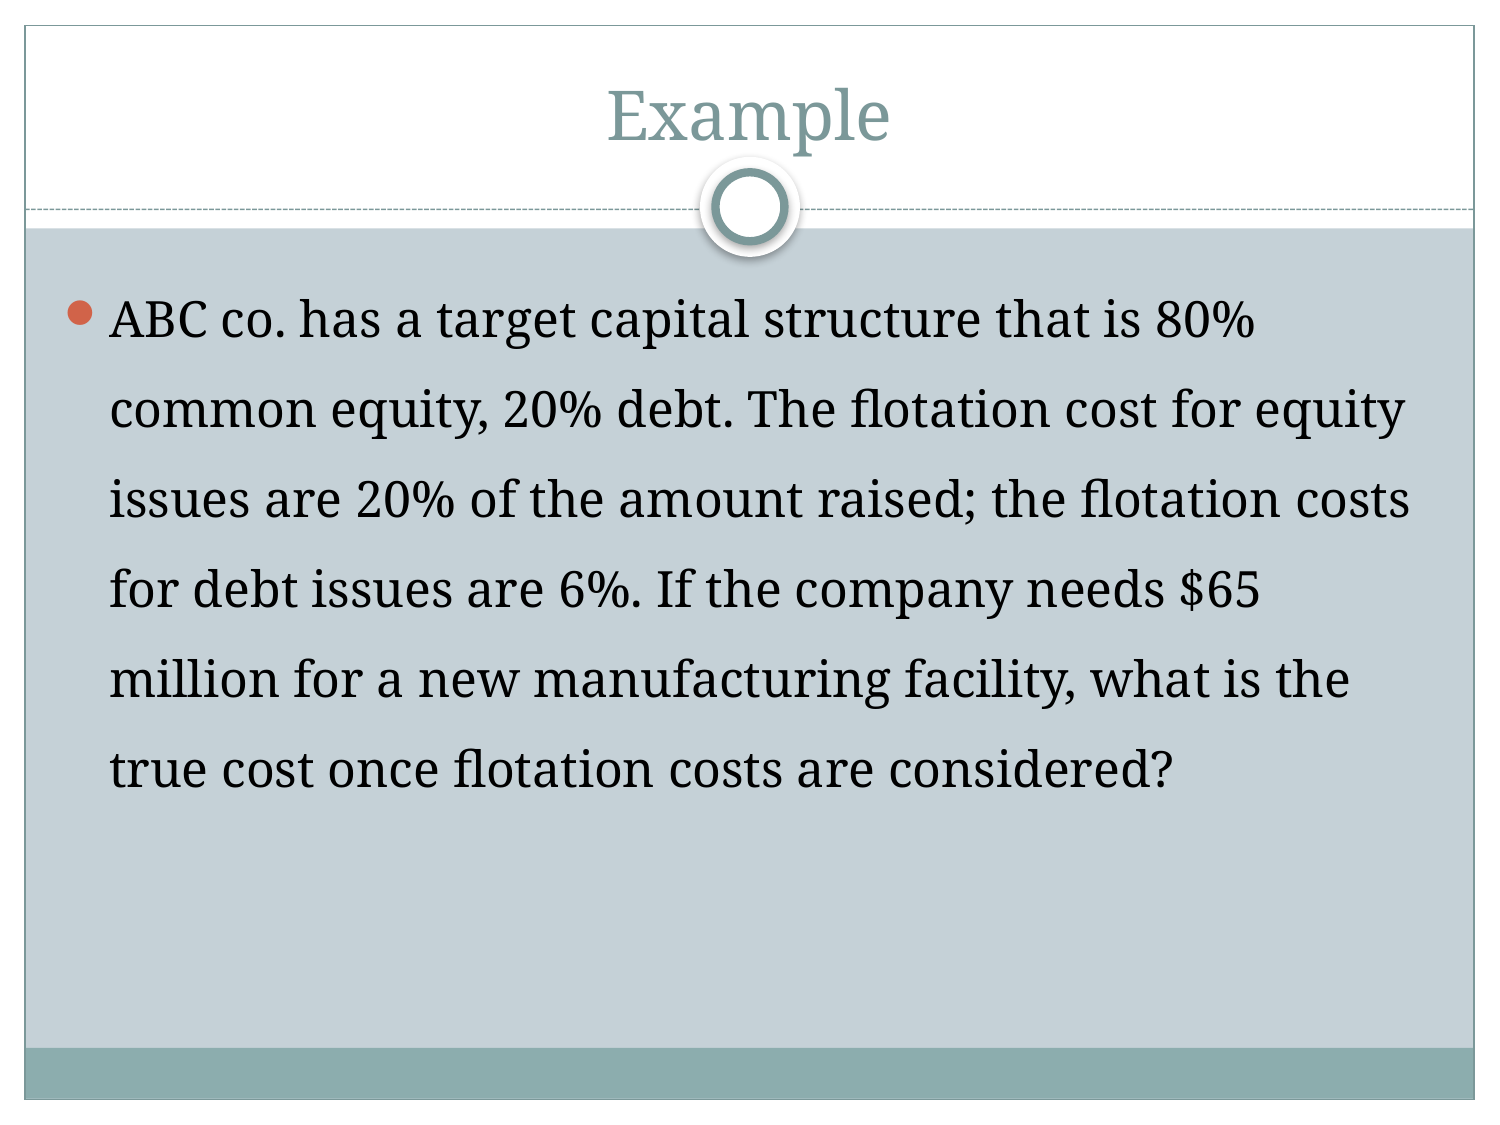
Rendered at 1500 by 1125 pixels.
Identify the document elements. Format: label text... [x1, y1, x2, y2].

list ABC co. has a target capital structure that is 80% common equity, 20% debt. The flotation cost for equity issues are 20% of the amount raised; the flotation costs for debt issues are 6%. If the company needs $65 million for a new manufacturing facility, what is the true cost once flotation costs are considered? [49, 250, 1445, 1001]
title Example [49, 37, 1450, 162]
